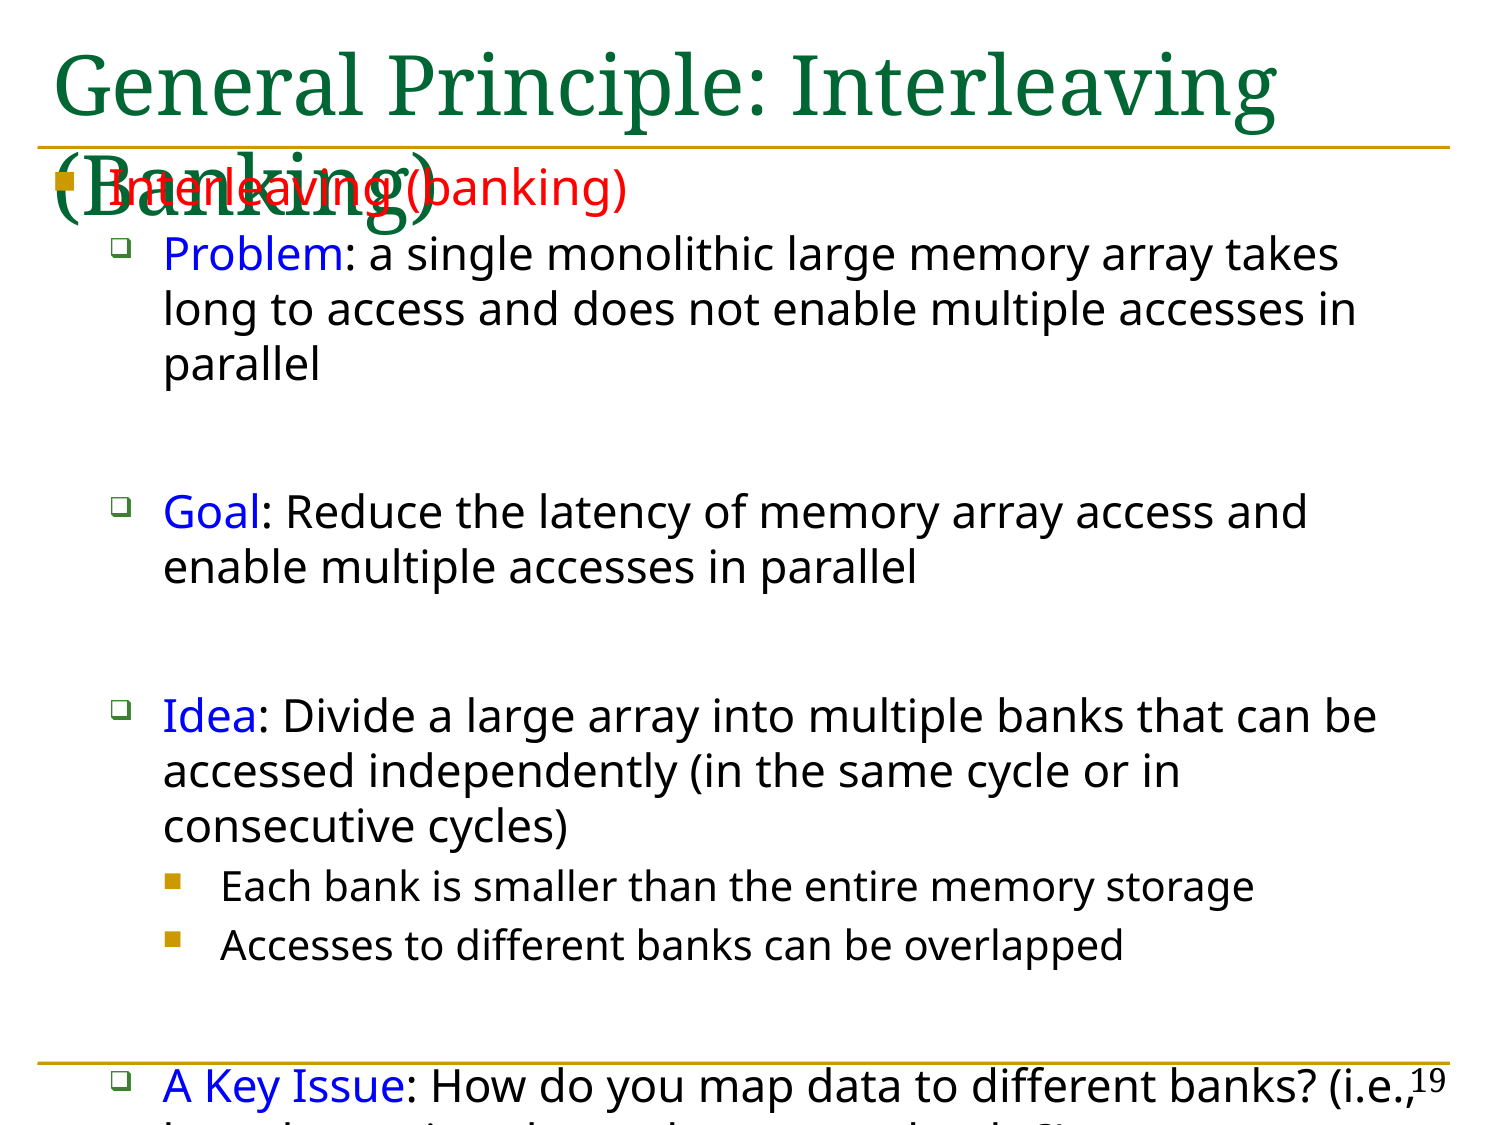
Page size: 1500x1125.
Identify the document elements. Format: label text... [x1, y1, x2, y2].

slide_number 19 [1111, 1036, 1462, 1112]
list Interleaving (banking) Problem: a single monolithic large memory array takes long to access and does not enable multiple accesses in parallel Goal: Reduce the latency of memory array access and enable multiple accesses in parallel Idea: Divide a large array into multiple banks that can be accessed independently (in the same cycle or in consecutive cycles) Each bank is smaller than the entire memory storage Accesses to different banks can be overlapped A Key Issue: How do you map data to different banks? (i.e., how do you interleave data across banks?) [37, 147, 1450, 1000]
title General Principle: Interleaving (Banking) [37, 24, 1450, 147]
